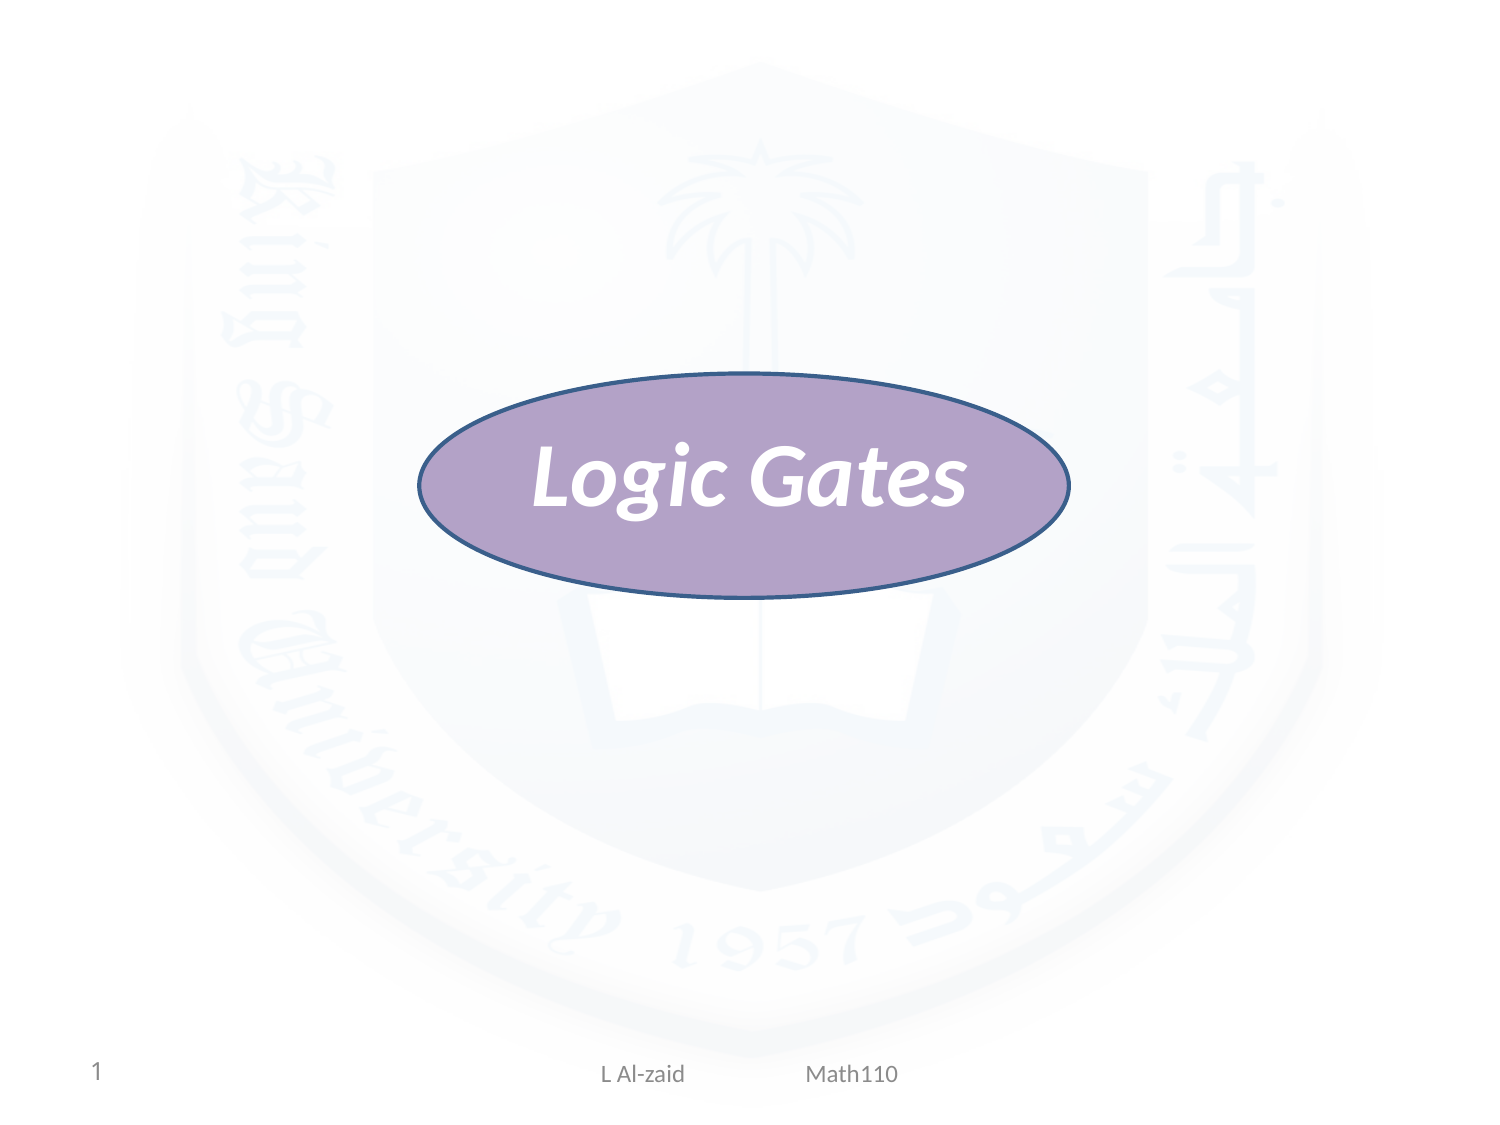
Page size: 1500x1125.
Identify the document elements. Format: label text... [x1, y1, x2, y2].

title Logic Gates [112, 349, 1388, 591]
footer L Al-zaid Math110 [512, 1042, 988, 1103]
slide_number 1 [75, 1042, 425, 1103]
text_box [616, 591, 872, 600]
